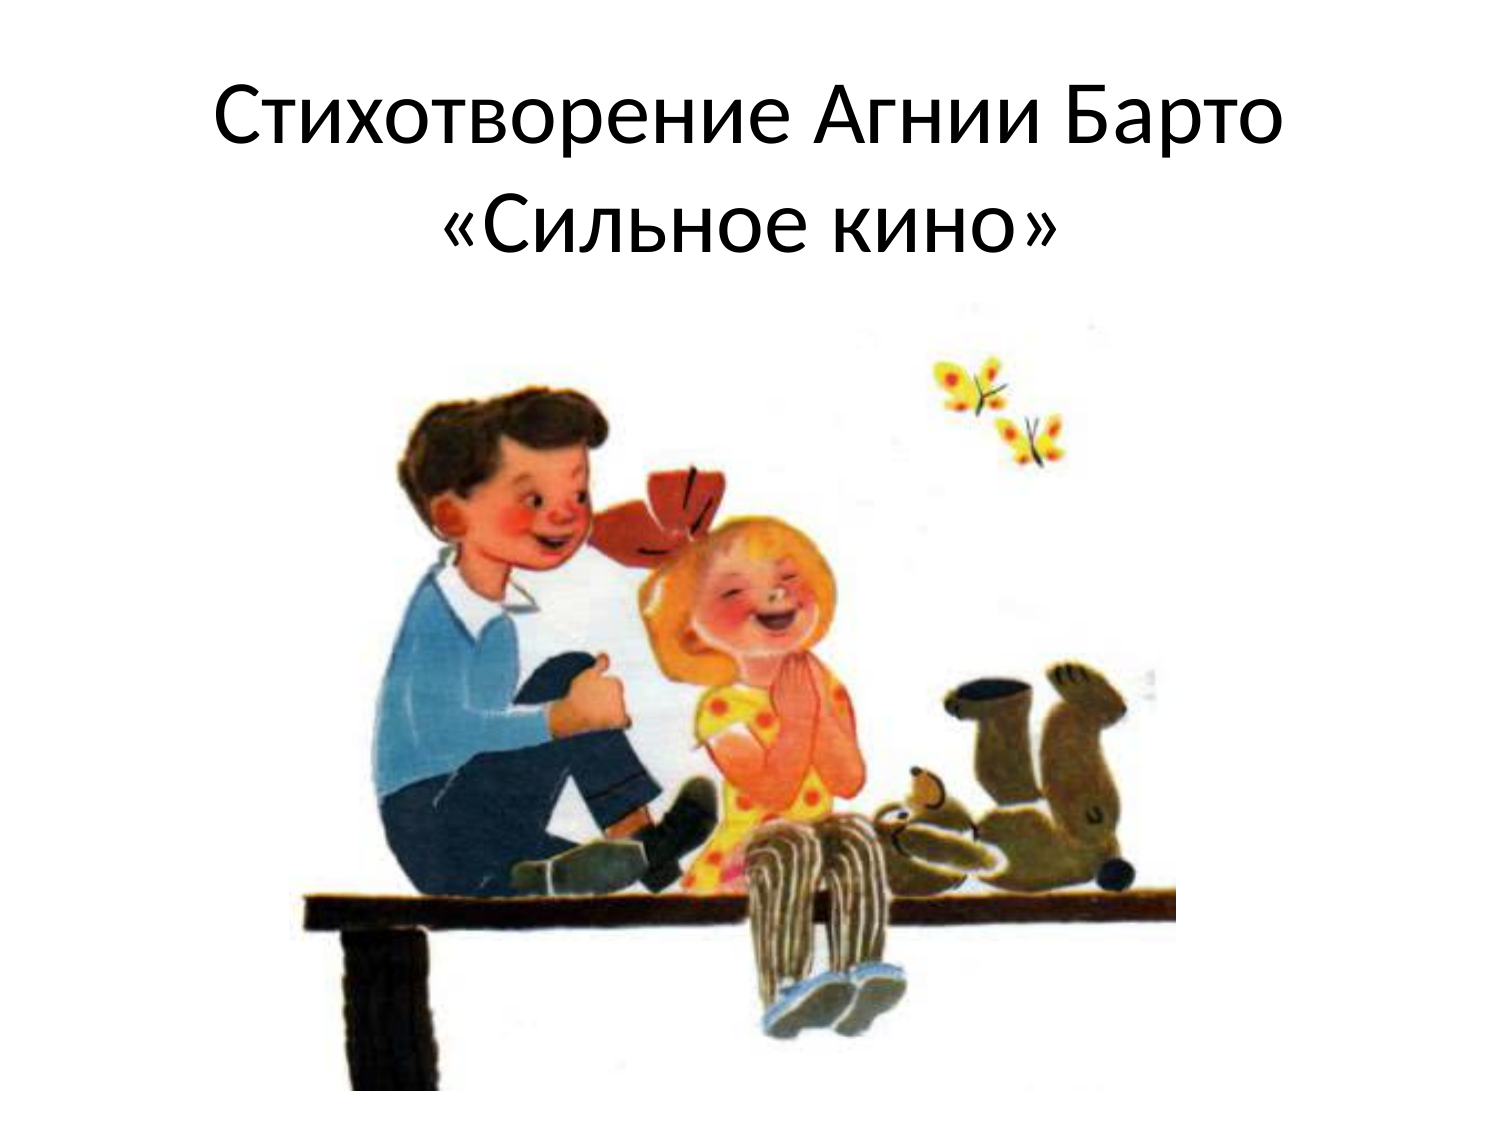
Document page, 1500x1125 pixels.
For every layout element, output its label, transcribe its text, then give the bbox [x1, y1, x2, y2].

title Стихотворение Агнии Барто «Сильное кино» [75, 45, 1425, 279]
picture [288, 302, 1176, 1092]
